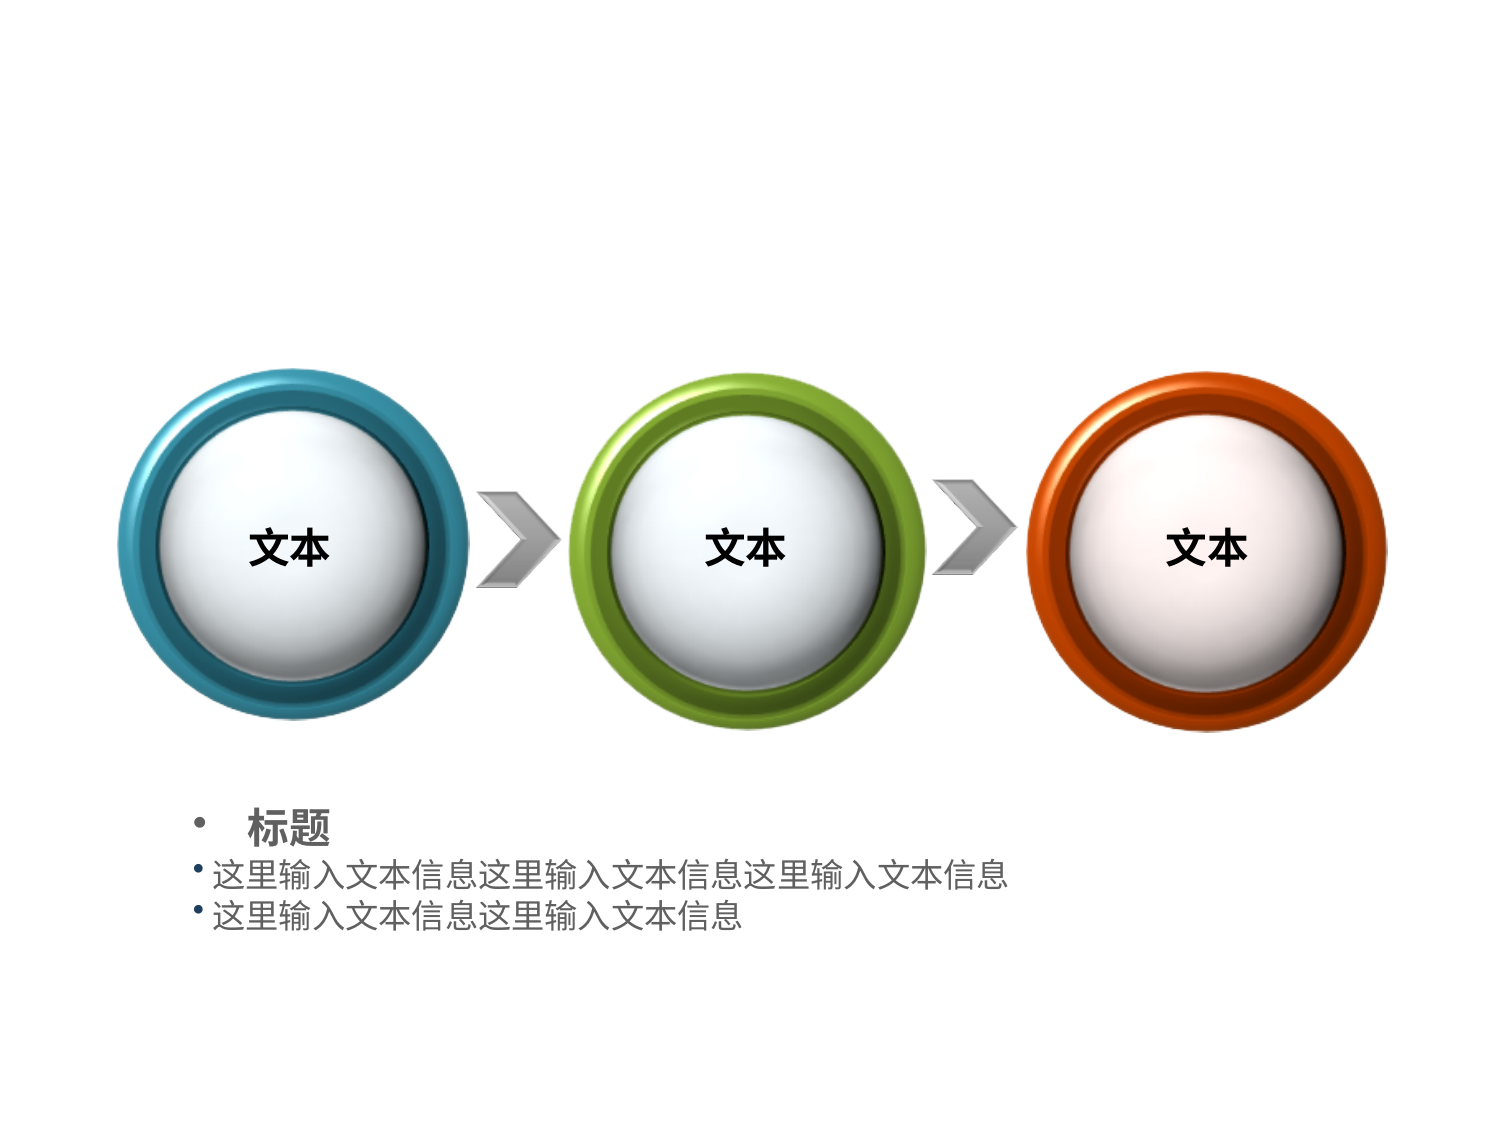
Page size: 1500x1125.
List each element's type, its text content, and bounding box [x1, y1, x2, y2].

picture [1026, 370, 1389, 733]
picture [476, 491, 562, 588]
picture [567, 371, 927, 731]
picture [116, 368, 470, 721]
text_box 标题 这里输入文本信息这里输入文本信息这里输入文本信息 这里输入文本信息这里输入文本信息 [178, 789, 1186, 941]
picture [932, 478, 1018, 575]
